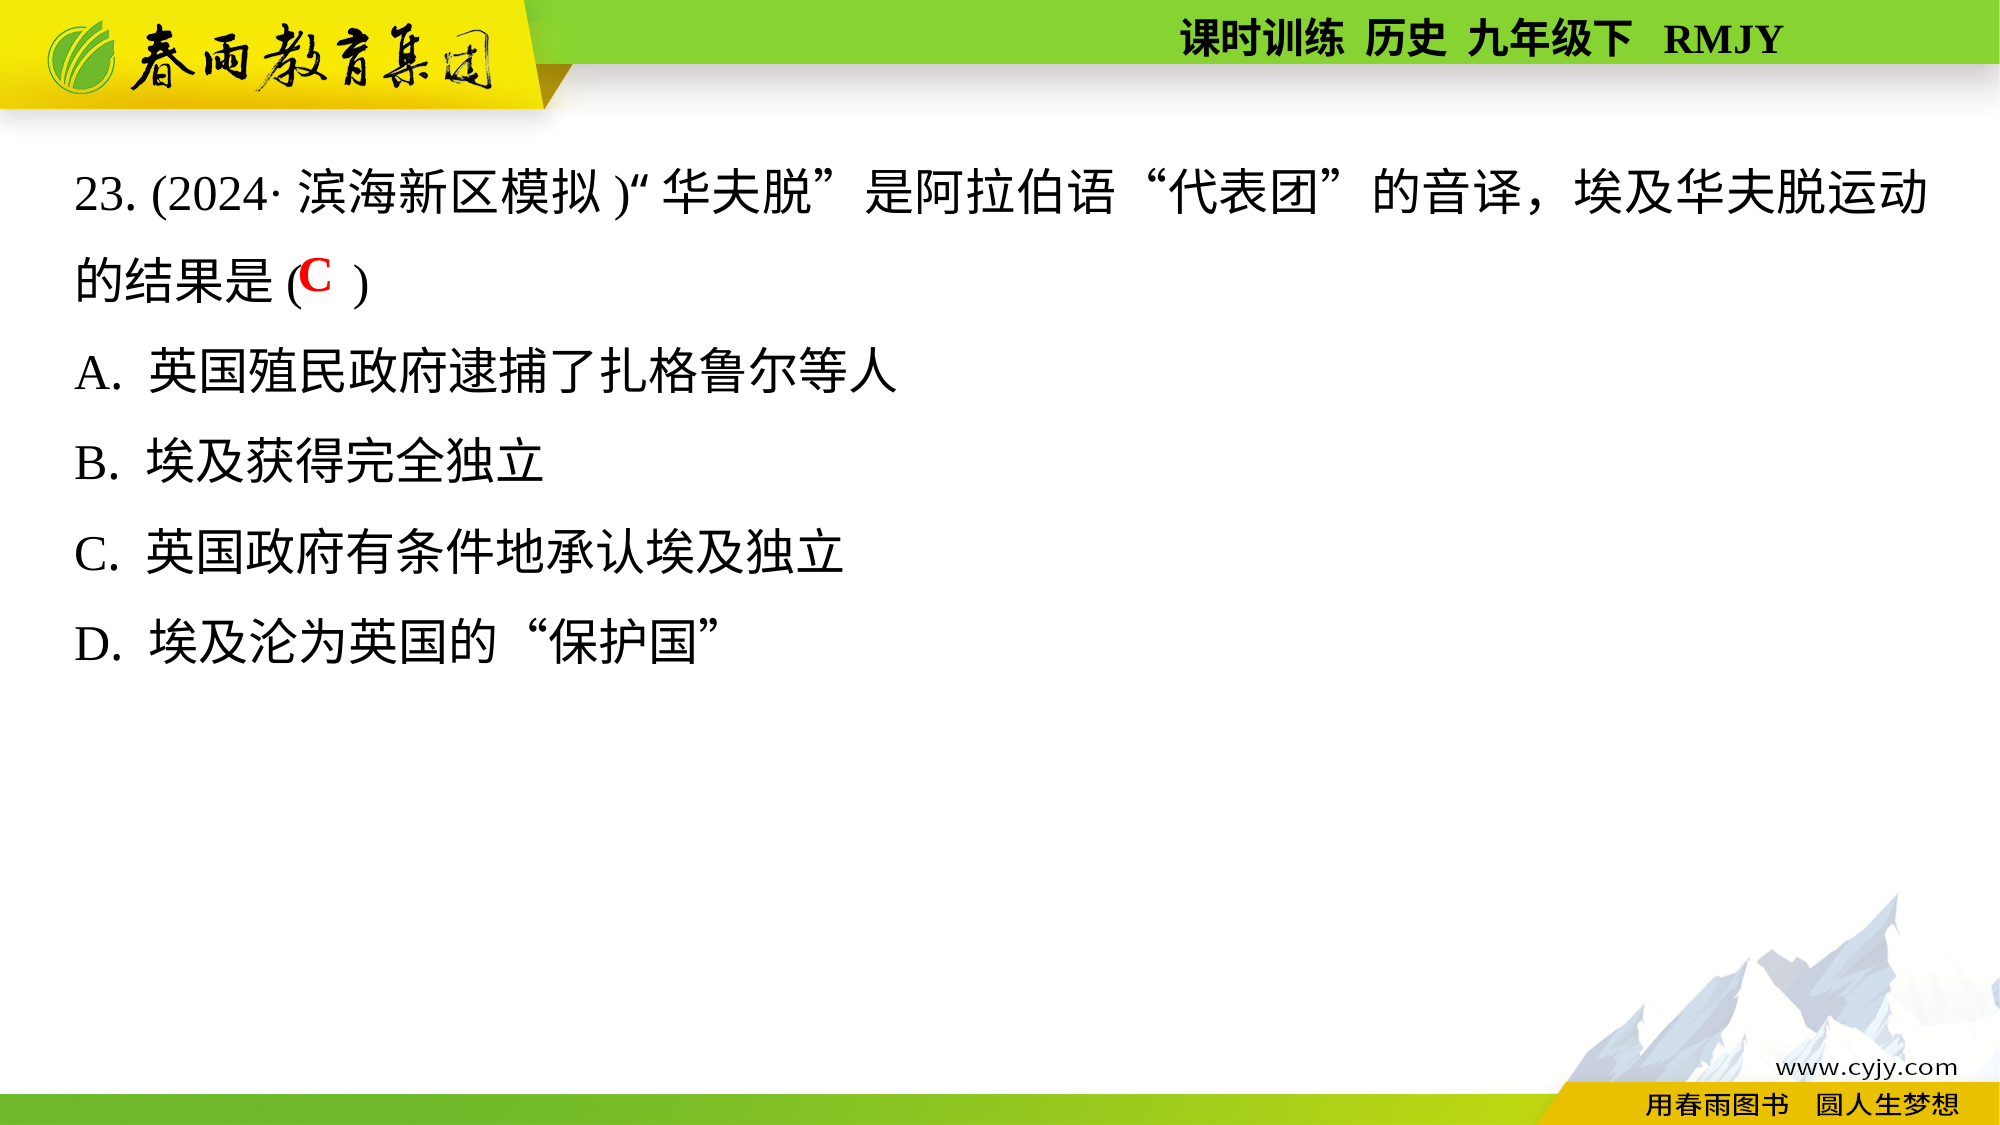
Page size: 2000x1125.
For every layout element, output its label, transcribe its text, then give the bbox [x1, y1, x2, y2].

picture [0, 0, 2000, 1125]
list 23. (2024·滨海新区模拟)“华夫脱”是阿拉伯语“代表团”的音译，埃及华夫脱运动的结果是( ) A. 英国殖民政府逮捕了扎格鲁尔等人 B. 埃及获得完全独立 C. 英国政府有条件地承认埃及独立 D. 埃及沦为英国的“保护国” [59, 122, 1944, 683]
text_box C [282, 234, 349, 310]
